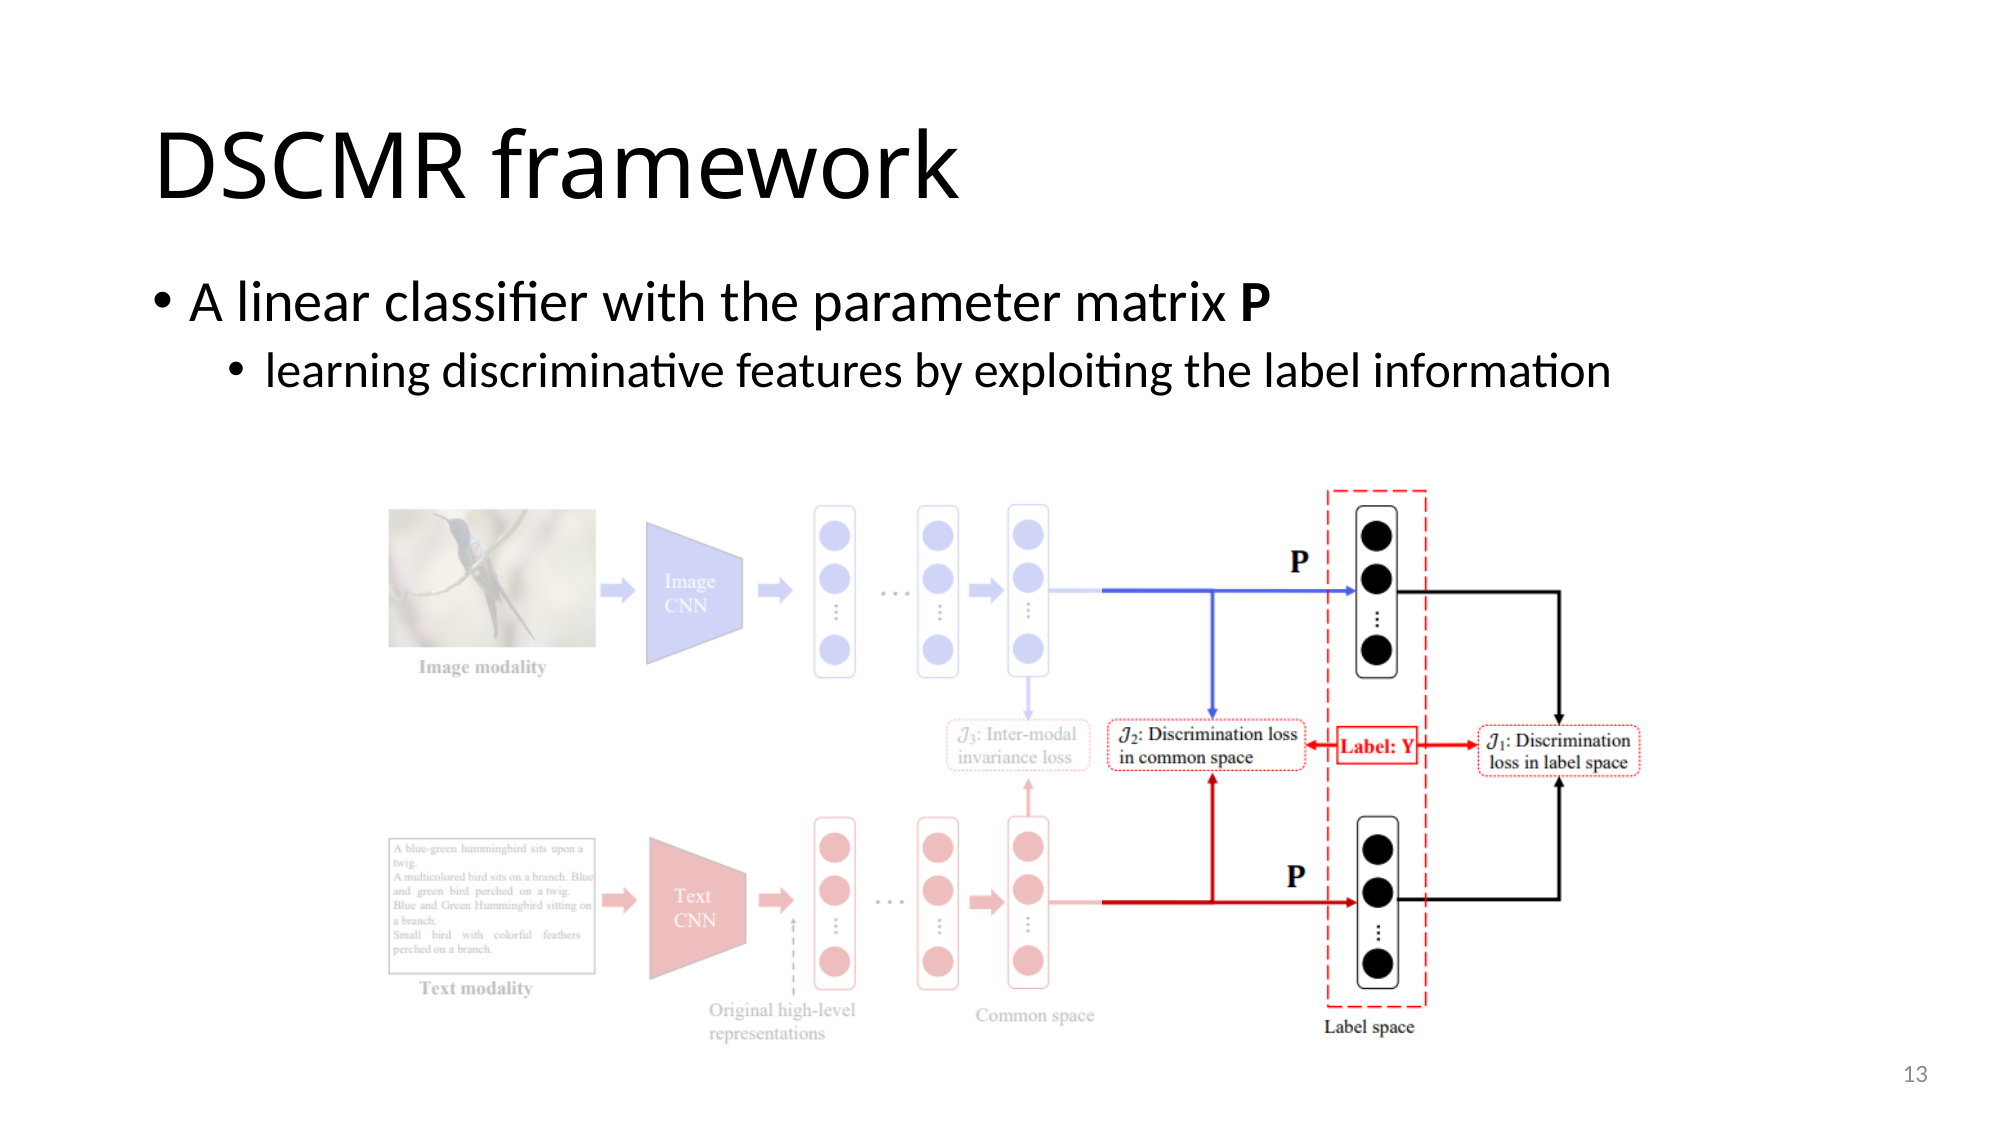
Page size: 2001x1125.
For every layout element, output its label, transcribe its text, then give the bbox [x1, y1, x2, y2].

title DSCMR framework [137, 59, 1863, 263]
list A linear classifier with the parameter matrix P learning discriminative features by exploiting the label information [137, 263, 1863, 978]
slide_number 13 [1493, 1042, 1944, 1103]
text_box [345, 431, 1654, 1073]
